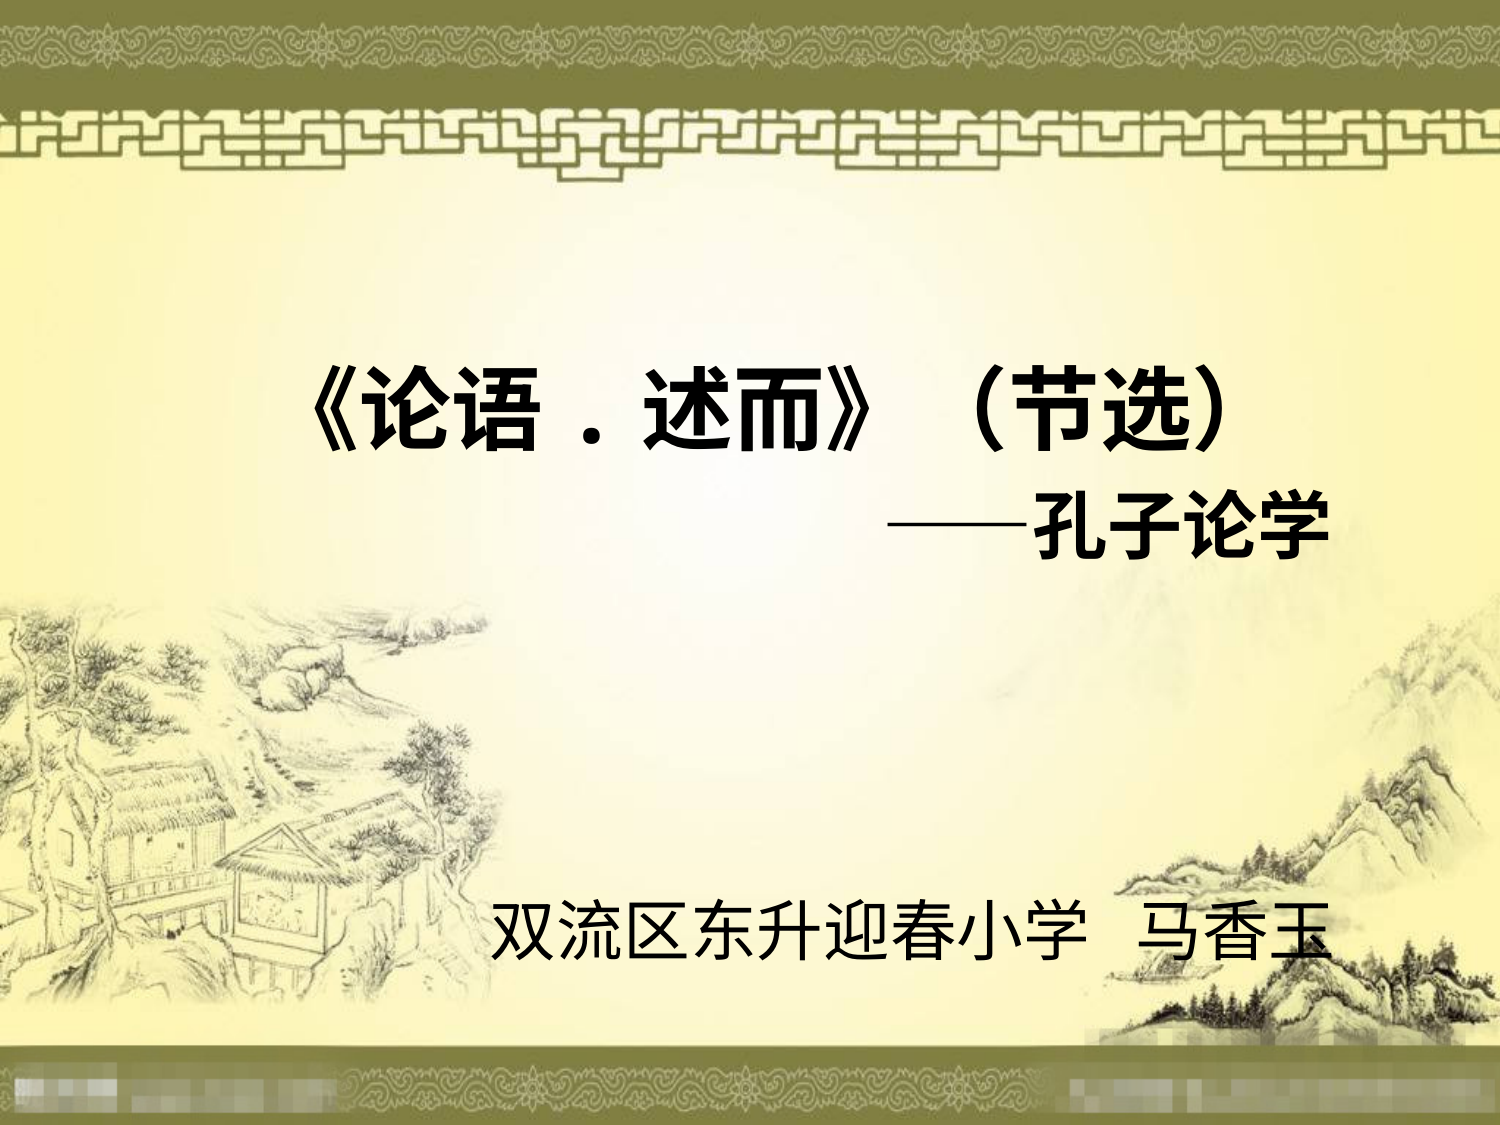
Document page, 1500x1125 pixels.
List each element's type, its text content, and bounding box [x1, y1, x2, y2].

subtitle 双流区东升迎春小学 马香玉 [301, 881, 1352, 1125]
title 《论语.述而》（节选） ——孔子论学 [112, 314, 1376, 610]
picture [0, 0, 1500, 1125]
